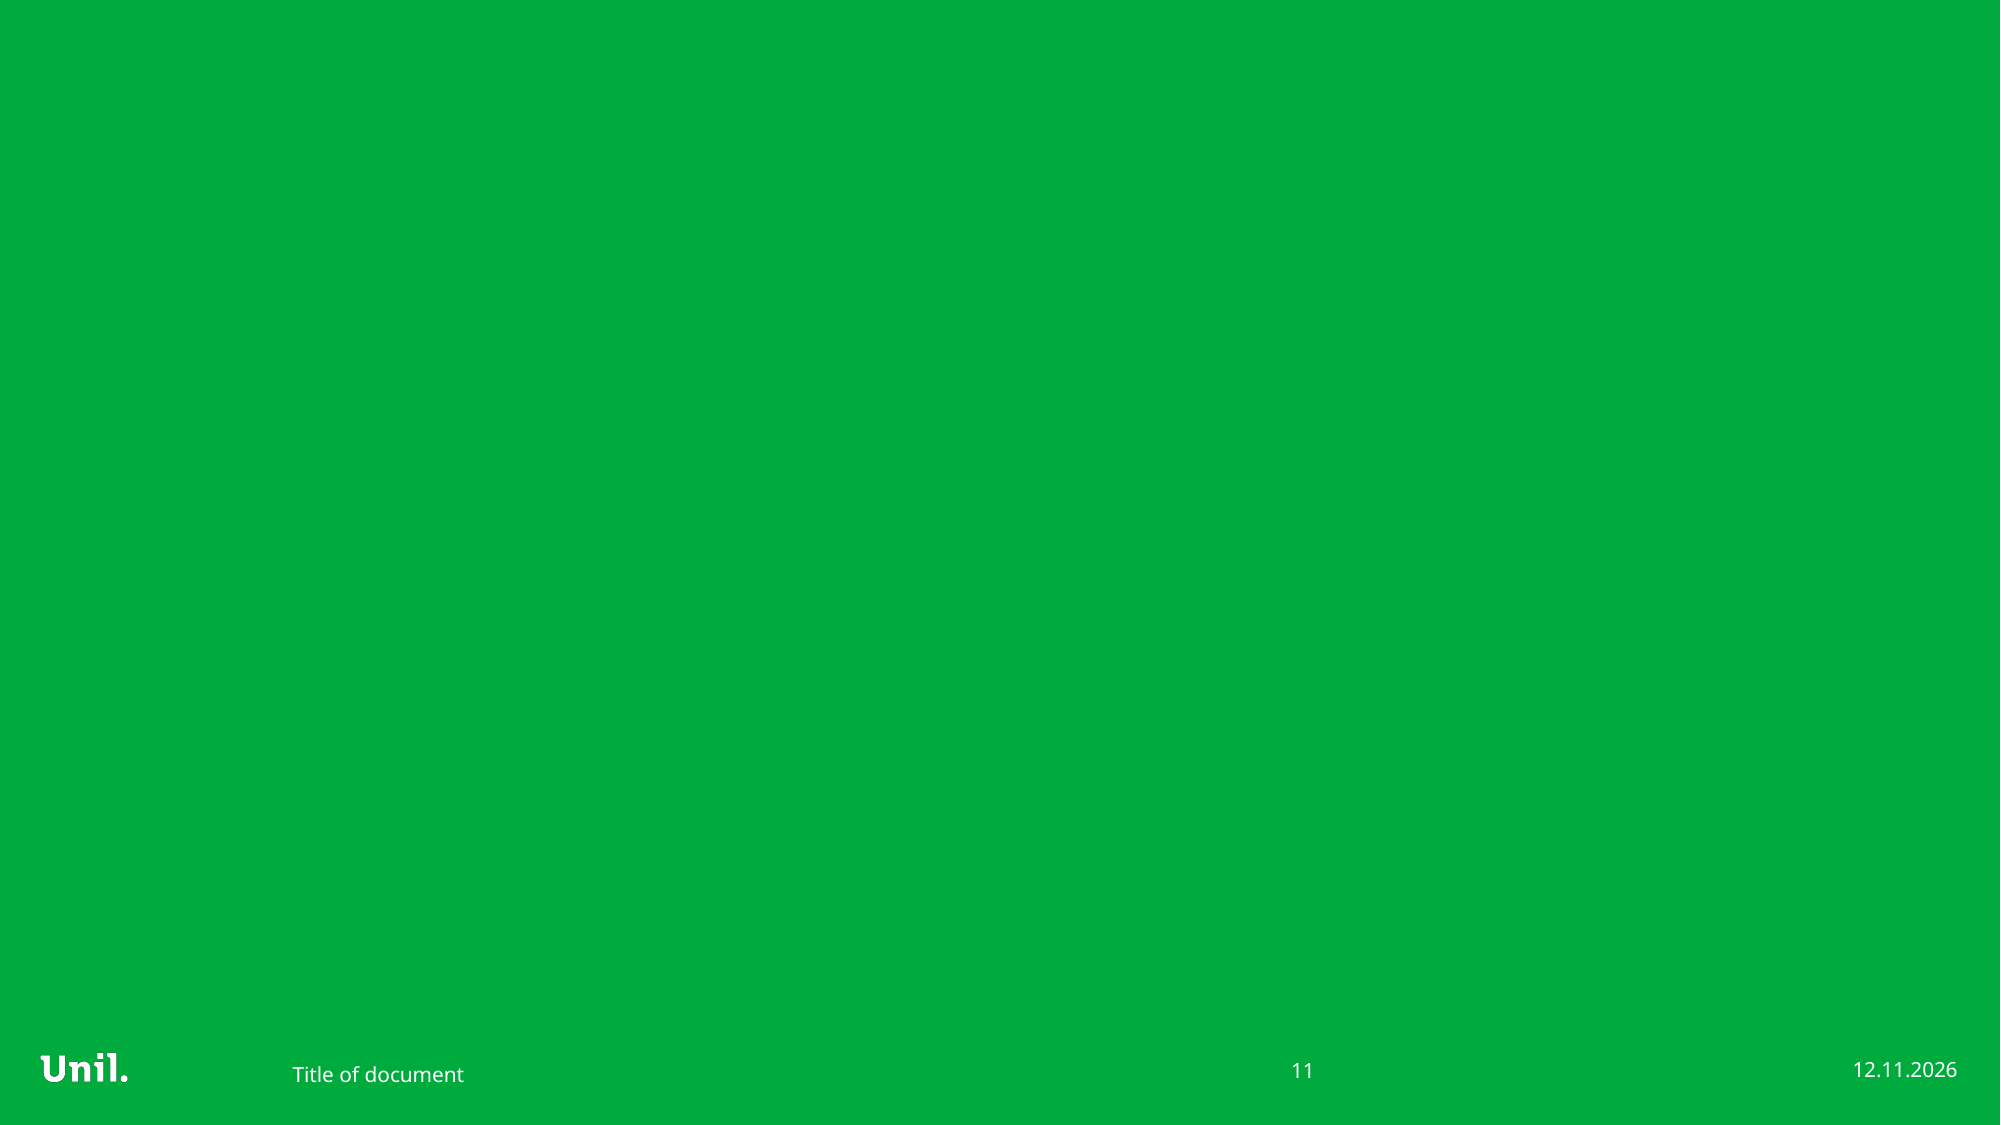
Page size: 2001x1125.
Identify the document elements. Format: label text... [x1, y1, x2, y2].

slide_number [1789, 1026, 1958, 1086]
picture [27, 1042, 141, 1095]
slide_number 11 [1250, 1037, 1355, 1086]
footer Title of document [292, 1011, 1048, 1087]
